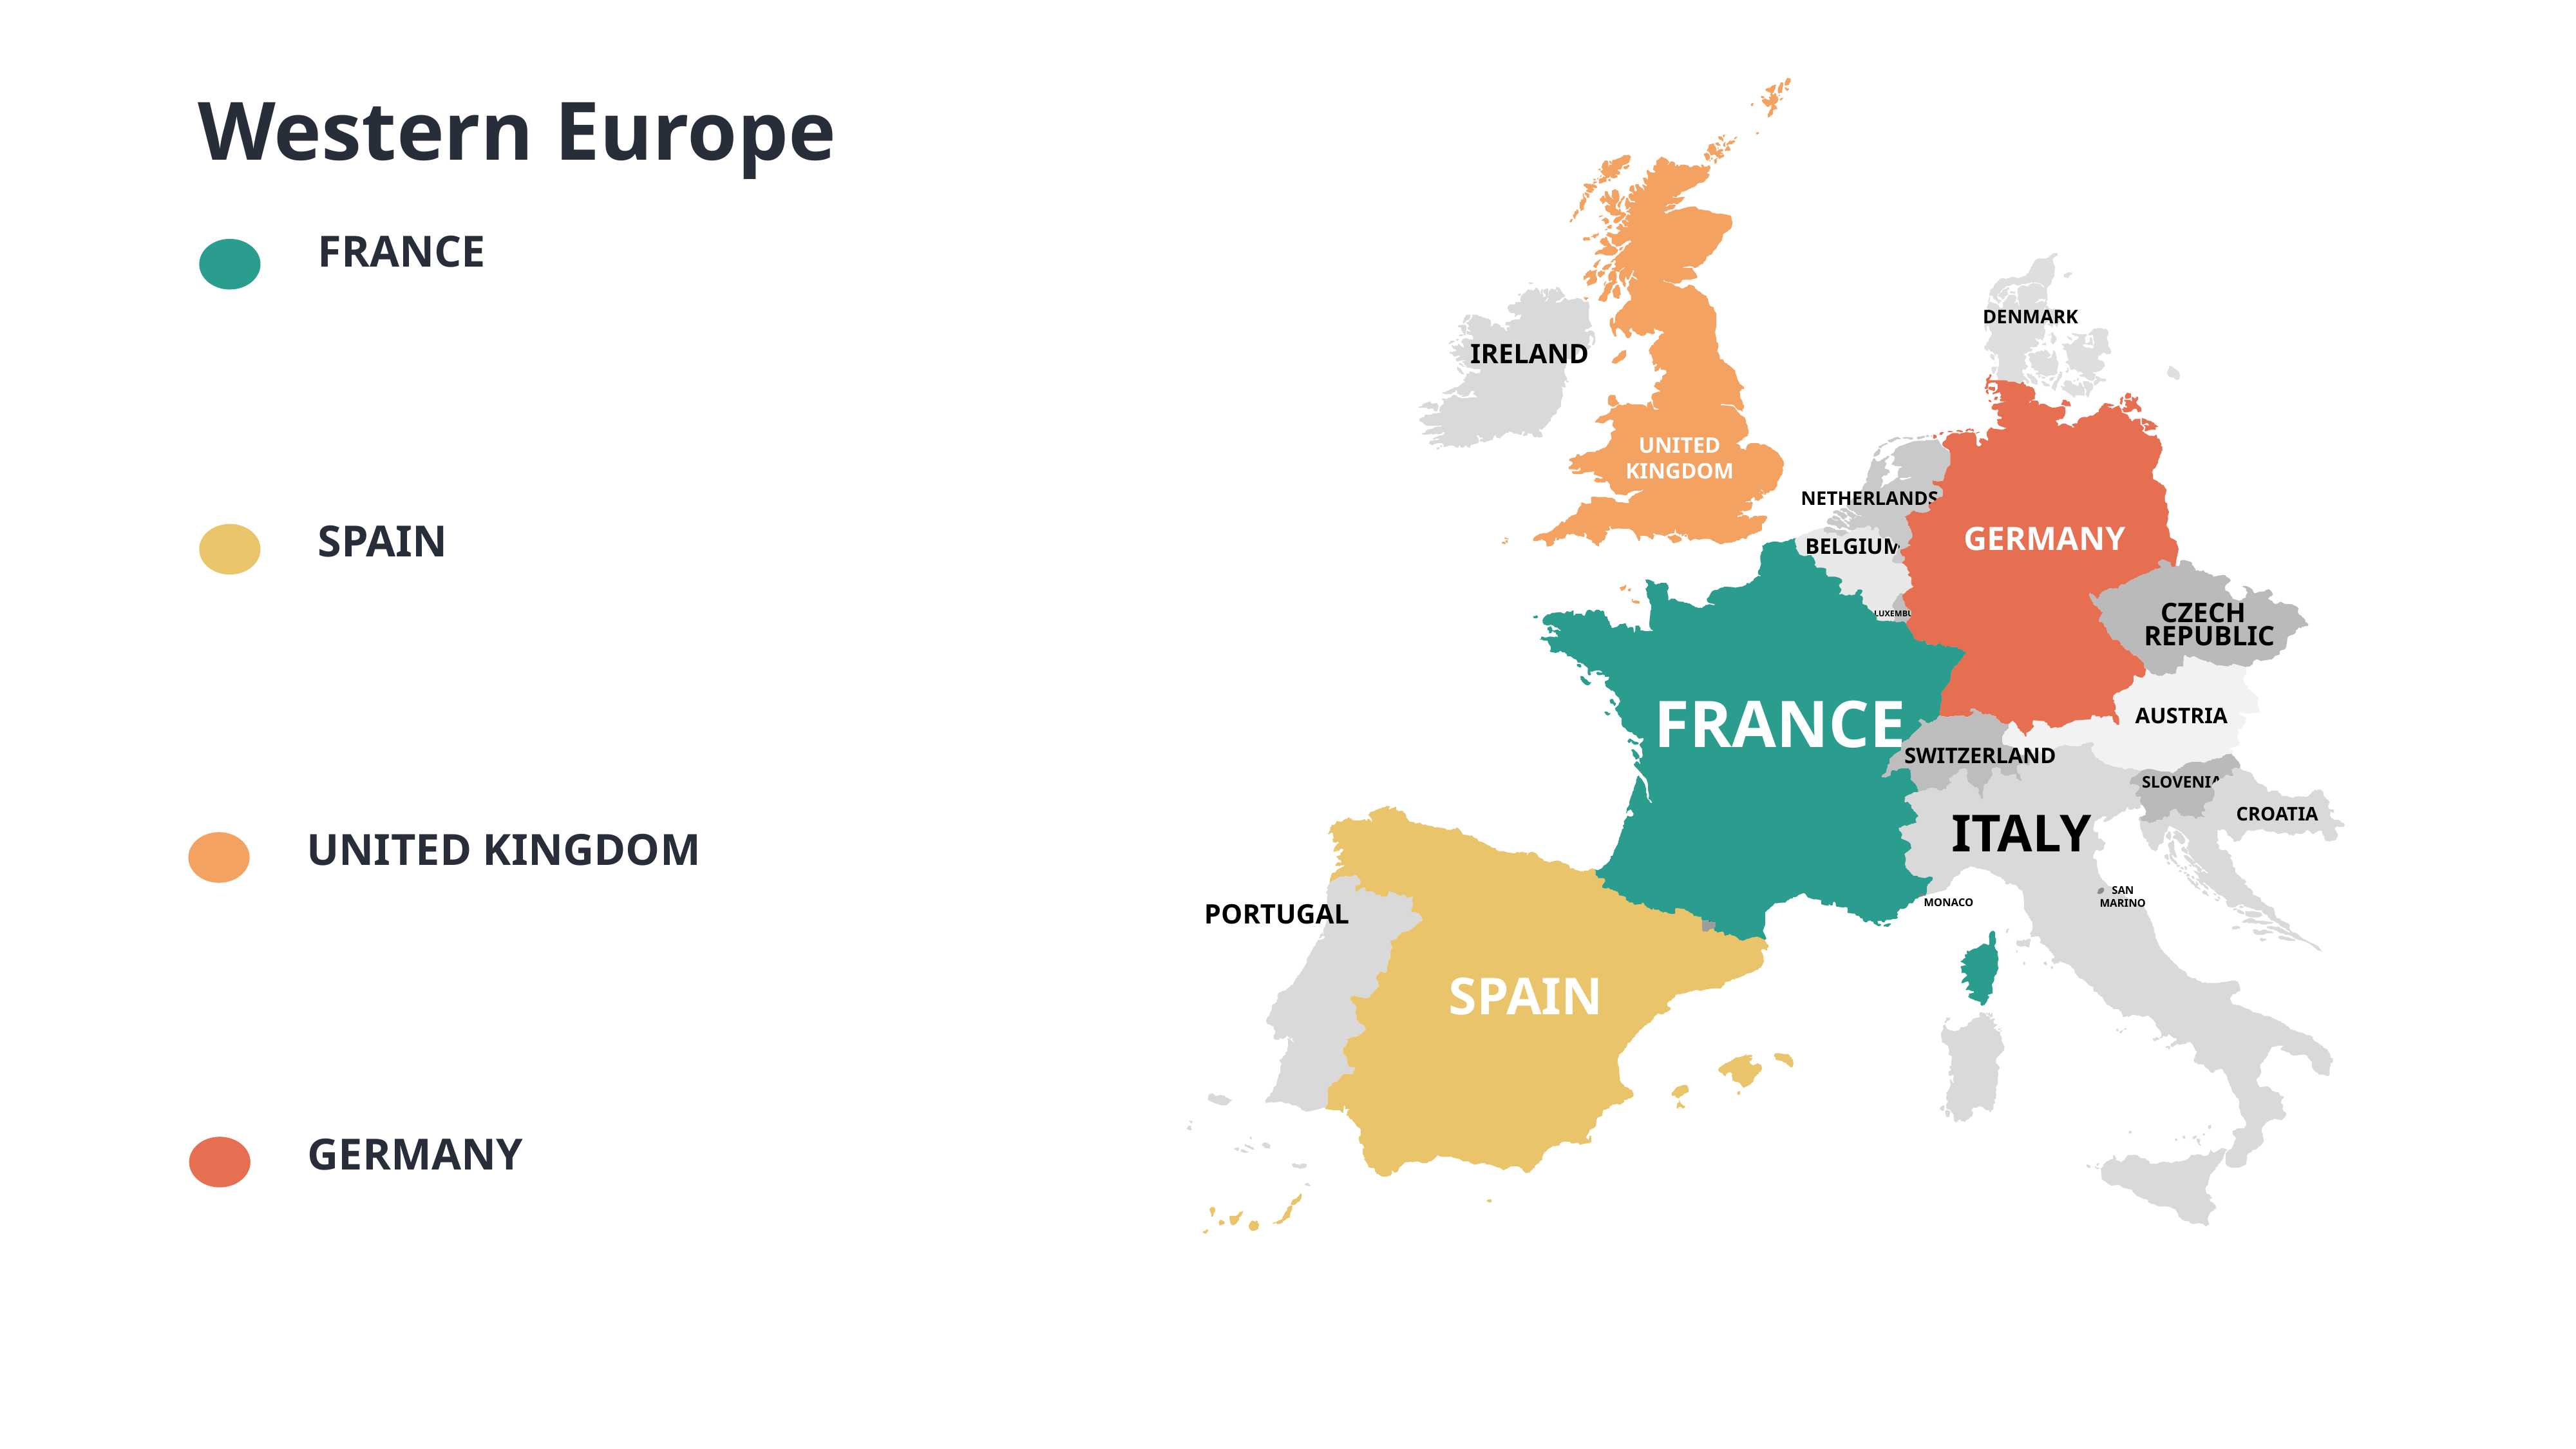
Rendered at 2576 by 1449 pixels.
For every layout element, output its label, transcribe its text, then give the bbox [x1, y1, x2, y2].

text_box [1776, 82, 1783, 96]
text_box [1533, 156, 1785, 547]
text_box [1893, 619, 1909, 623]
text_box [1273, 1193, 1302, 1225]
text_box [2177, 753, 2240, 778]
text_box [1960, 931, 1999, 1007]
text_box SLOVENIA [2141, 772, 2222, 791]
text_box FRANCE [1654, 683, 1907, 761]
text_box [1808, 527, 1825, 533]
text_box MONACO [1924, 895, 1974, 909]
text_box BELGIUM [1805, 533, 1899, 559]
text_box [2138, 768, 2345, 952]
text_box [1631, 598, 1640, 604]
text_box [1419, 369, 1569, 450]
text_box [1229, 1211, 1244, 1226]
text_box [1882, 708, 2009, 792]
text_box SAN MARINO [2099, 884, 2146, 910]
text_box [1965, 768, 1993, 799]
text_box ITALY [1951, 800, 2092, 862]
text_box [1715, 142, 1721, 146]
text_box [1218, 1220, 1225, 1226]
text_box SWITZERLAND [1904, 742, 2057, 768]
text_box [1703, 143, 1725, 164]
text_box [1449, 338, 1470, 368]
text_box [1291, 1162, 1307, 1169]
text_box [2002, 655, 2260, 773]
text_box [1486, 1199, 1492, 1203]
text_box [2000, 768, 2022, 781]
text_box [2089, 560, 2309, 676]
text_box NETHERLANDS [1801, 486, 1939, 509]
text_box [1619, 584, 1626, 591]
text_box [1240, 1149, 1249, 1153]
text_box [1823, 509, 1930, 564]
text_box [1234, 1147, 1239, 1151]
text_box [1202, 1229, 1209, 1234]
text_box [1186, 1126, 1192, 1131]
text_box [2060, 328, 2112, 398]
text_box [1597, 155, 1631, 184]
text_box [1863, 439, 1950, 486]
text_box [1457, 287, 1596, 346]
text_box [1245, 1144, 1255, 1150]
text_box [1723, 137, 1738, 151]
text_box [2167, 366, 2181, 381]
text_box REPUBLIC [2144, 618, 2275, 651]
text_box [1785, 77, 1791, 86]
text_box [1888, 437, 1901, 442]
text_box GERMANY [1964, 518, 2126, 557]
text_box [1418, 401, 1439, 412]
text_box UNITED KINGDOM [1625, 431, 1734, 484]
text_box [188, 219, 853, 1188]
text_box [2130, 769, 2215, 823]
text_box IRELAND [1470, 336, 1589, 369]
text_box [1939, 487, 1942, 497]
text_box [1917, 434, 1929, 439]
text_box [1761, 84, 1783, 118]
text_box [1987, 252, 2058, 305]
text_box [1718, 135, 1725, 142]
text_box [1265, 875, 1422, 1112]
text_box AUSTRIA [2135, 702, 2228, 728]
text_box [1900, 374, 2179, 737]
text_box [1448, 340, 1455, 344]
text_box PORTUGAL [1204, 897, 1350, 930]
text_box [1848, 526, 1879, 533]
text_box DENMARK [1982, 305, 2079, 328]
text_box [1262, 1142, 1271, 1149]
text_box SPAIN [1448, 963, 1604, 1025]
text_box [1249, 1220, 1260, 1231]
text_box [1918, 893, 1925, 897]
text_box [1305, 1182, 1311, 1187]
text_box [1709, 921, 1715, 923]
text_box [2063, 272, 2072, 279]
text_box [1702, 921, 1715, 931]
text_box [1785, 87, 1790, 91]
text_box [1774, 1053, 1794, 1068]
text_box [1892, 593, 1907, 609]
text_box [1325, 806, 1769, 1177]
text_box [1899, 742, 2333, 1227]
text_box [1795, 533, 1805, 556]
text_box [1533, 615, 1539, 619]
text_box [1208, 1093, 1233, 1106]
text_box [1815, 559, 1913, 612]
text_box CZECH [2160, 595, 2246, 618]
text_box [1502, 537, 1509, 545]
text_box [1984, 328, 2062, 392]
text_box LUXEMBURG [1874, 609, 1911, 619]
text_box Western Europe [188, 74, 1356, 181]
text_box [1902, 437, 1913, 440]
text_box [1457, 366, 1464, 375]
text_box [1539, 538, 1967, 941]
text_box [1209, 1207, 1216, 1217]
text_box CROATIA [2236, 802, 2319, 825]
